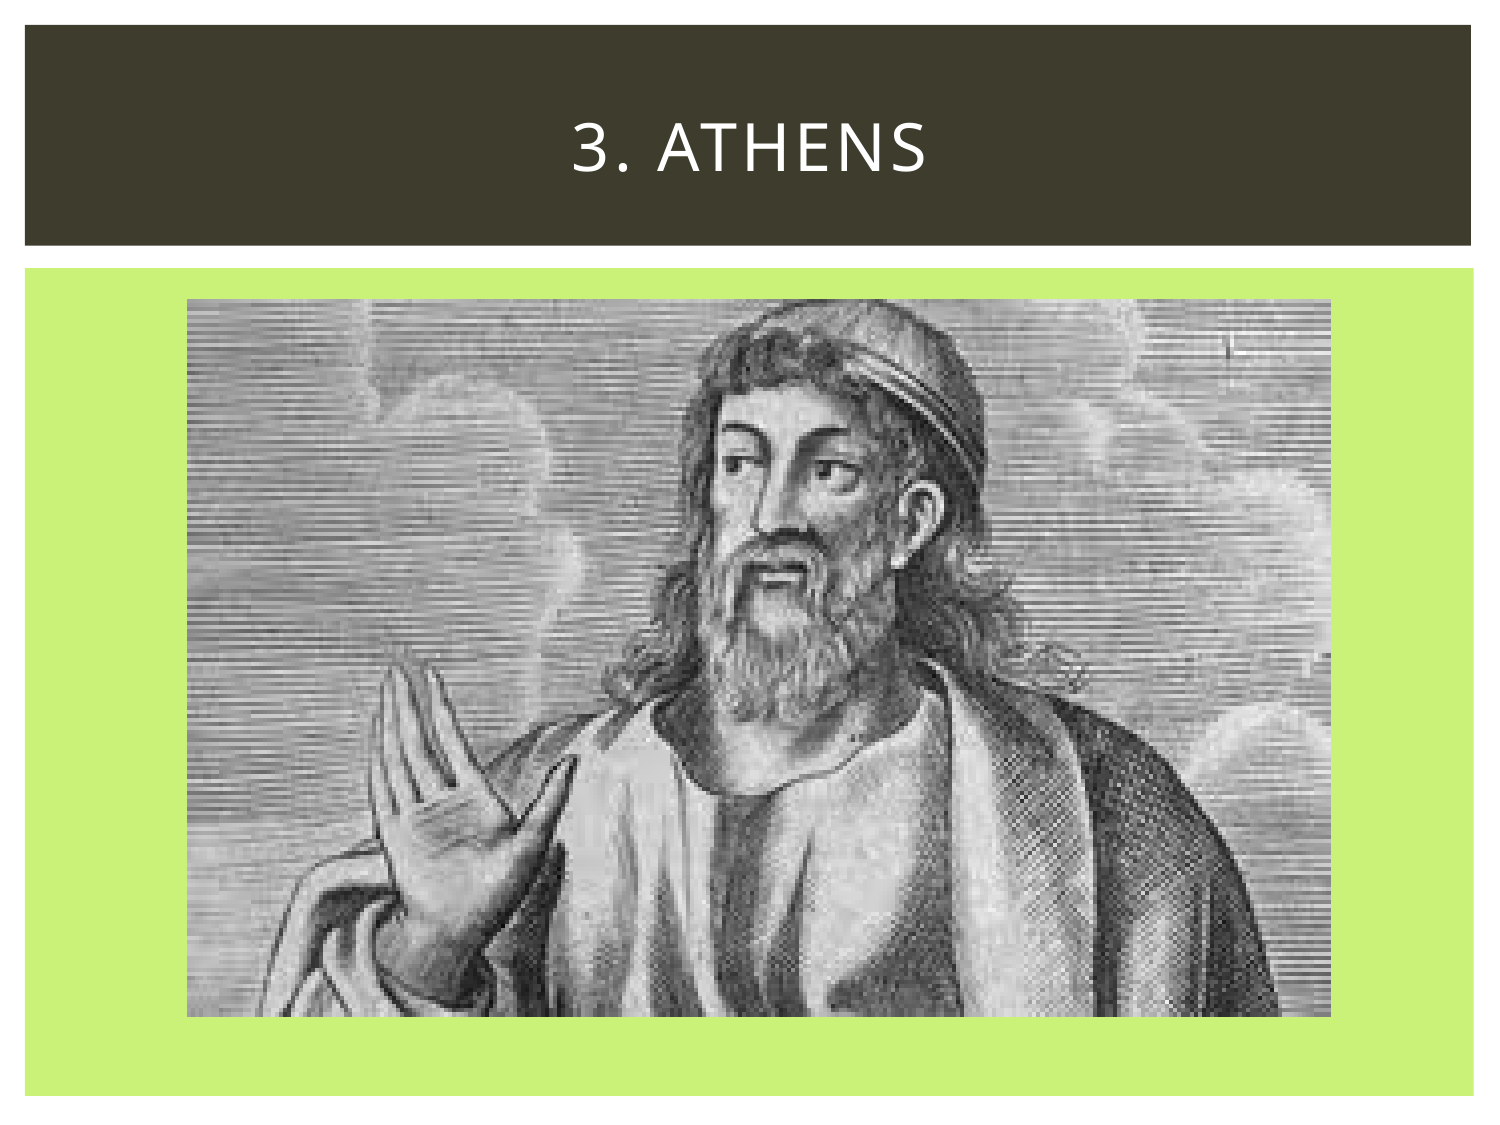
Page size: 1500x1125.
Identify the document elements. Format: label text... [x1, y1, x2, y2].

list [187, 299, 1332, 1017]
title 3. Athens [62, 58, 1438, 232]
